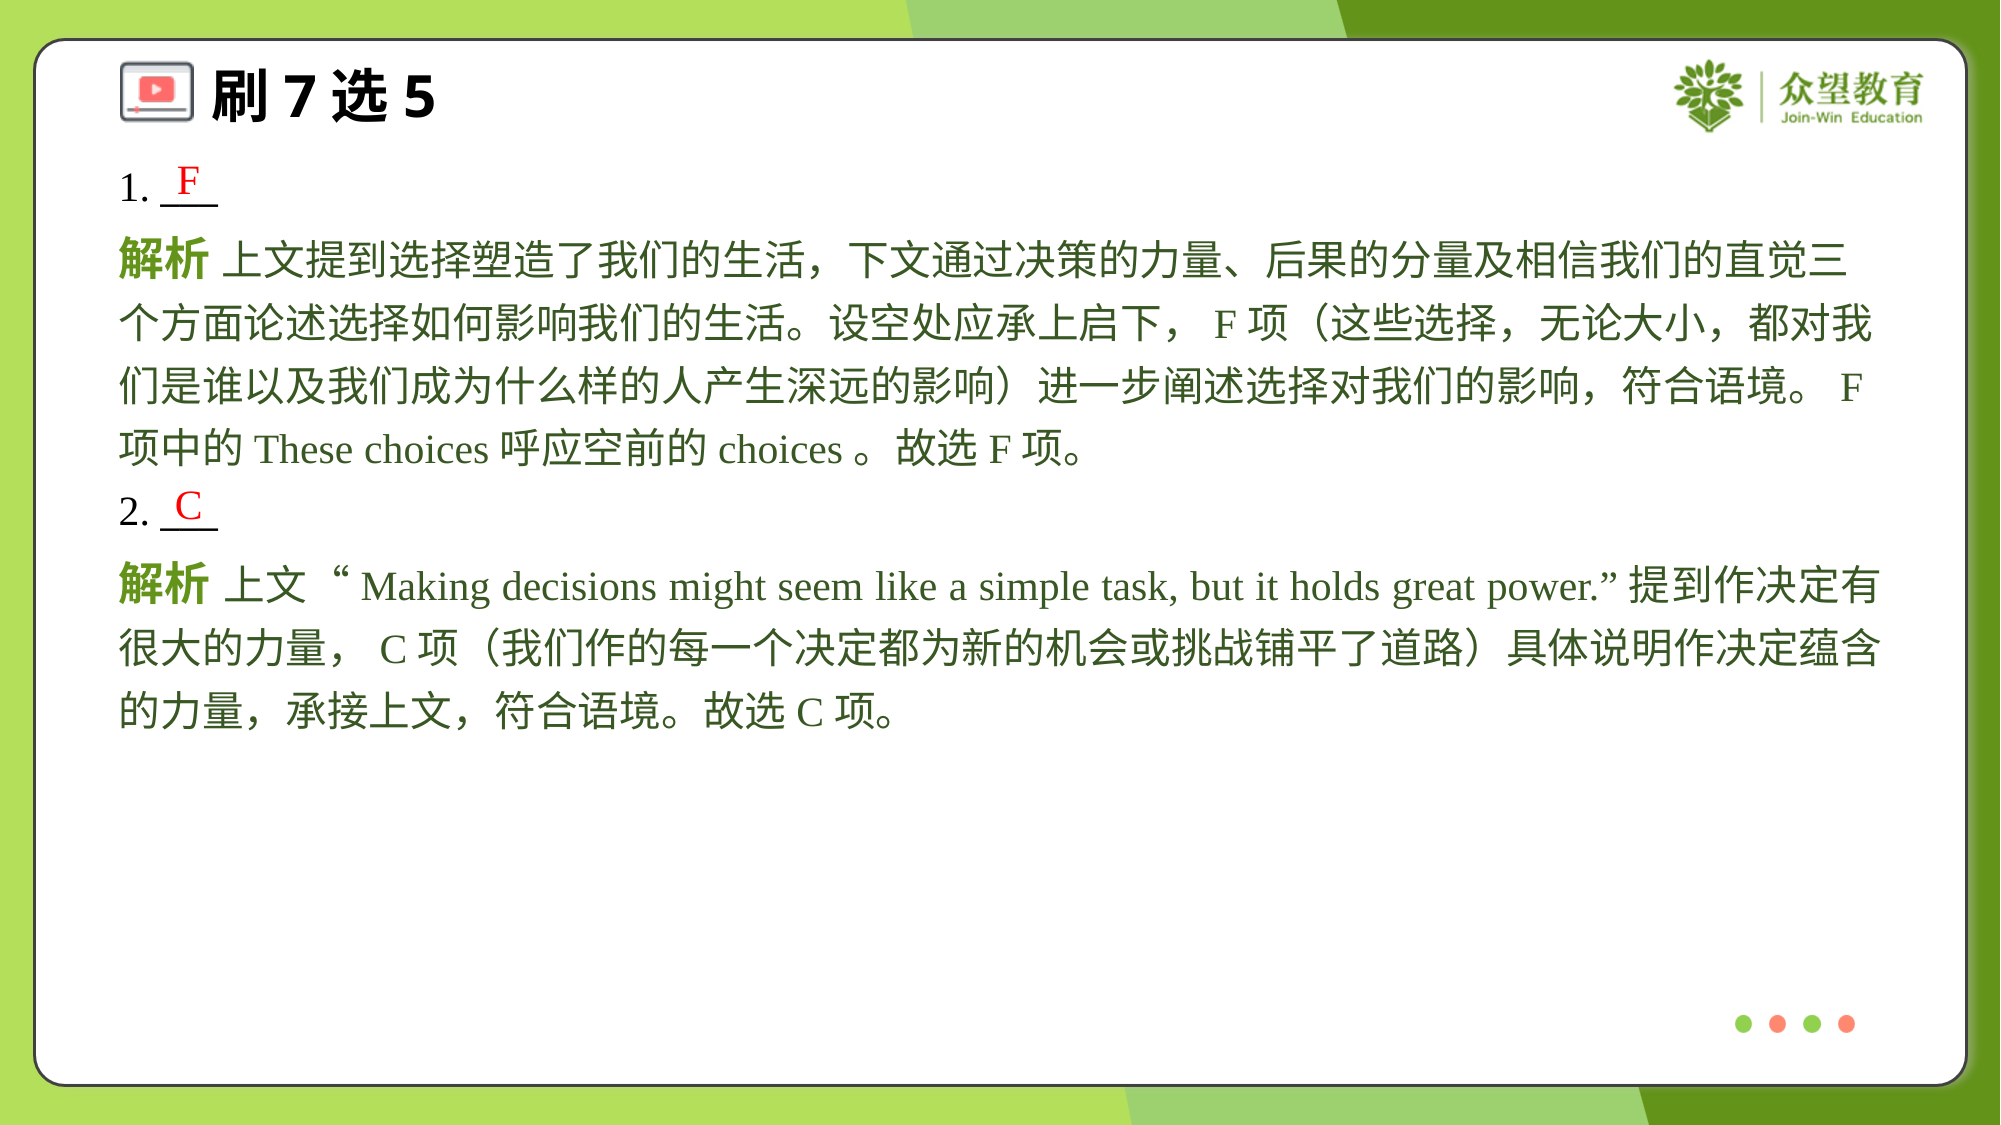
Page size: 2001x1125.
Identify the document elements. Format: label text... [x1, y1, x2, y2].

text_box 2. ___ [118, 471, 1883, 529]
text_box F [172, 140, 205, 199]
text_box 解析 上文提到选择塑造了我们的生活，下文通过决策的力量、后果的分量及相信我们的直觉三个方面论述选择如何影响我们的生活。设空处应承上启下，F项（这些选择，无论大小，都对我们是谁以及我们成为什么样的人产生深远的影响）进一步阐述选择对我们的影响，符合语境。F项中的These choices呼应空前的choices。故选F项。 [118, 215, 1883, 467]
picture [0, 0, 2000, 1125]
text_box 1. ___ [118, 146, 1883, 204]
text_box 解析 上文“Making decisions might seem like a simple task, but it holds great power.”提到作决定有很大的力量，C项（我们作的每一个决定都为新的机会或挑战铺平了道路）具体说明作决定蕴含的力量，承接上文，符合语境。故选C项。 [118, 540, 1883, 730]
text_box C [170, 464, 208, 523]
